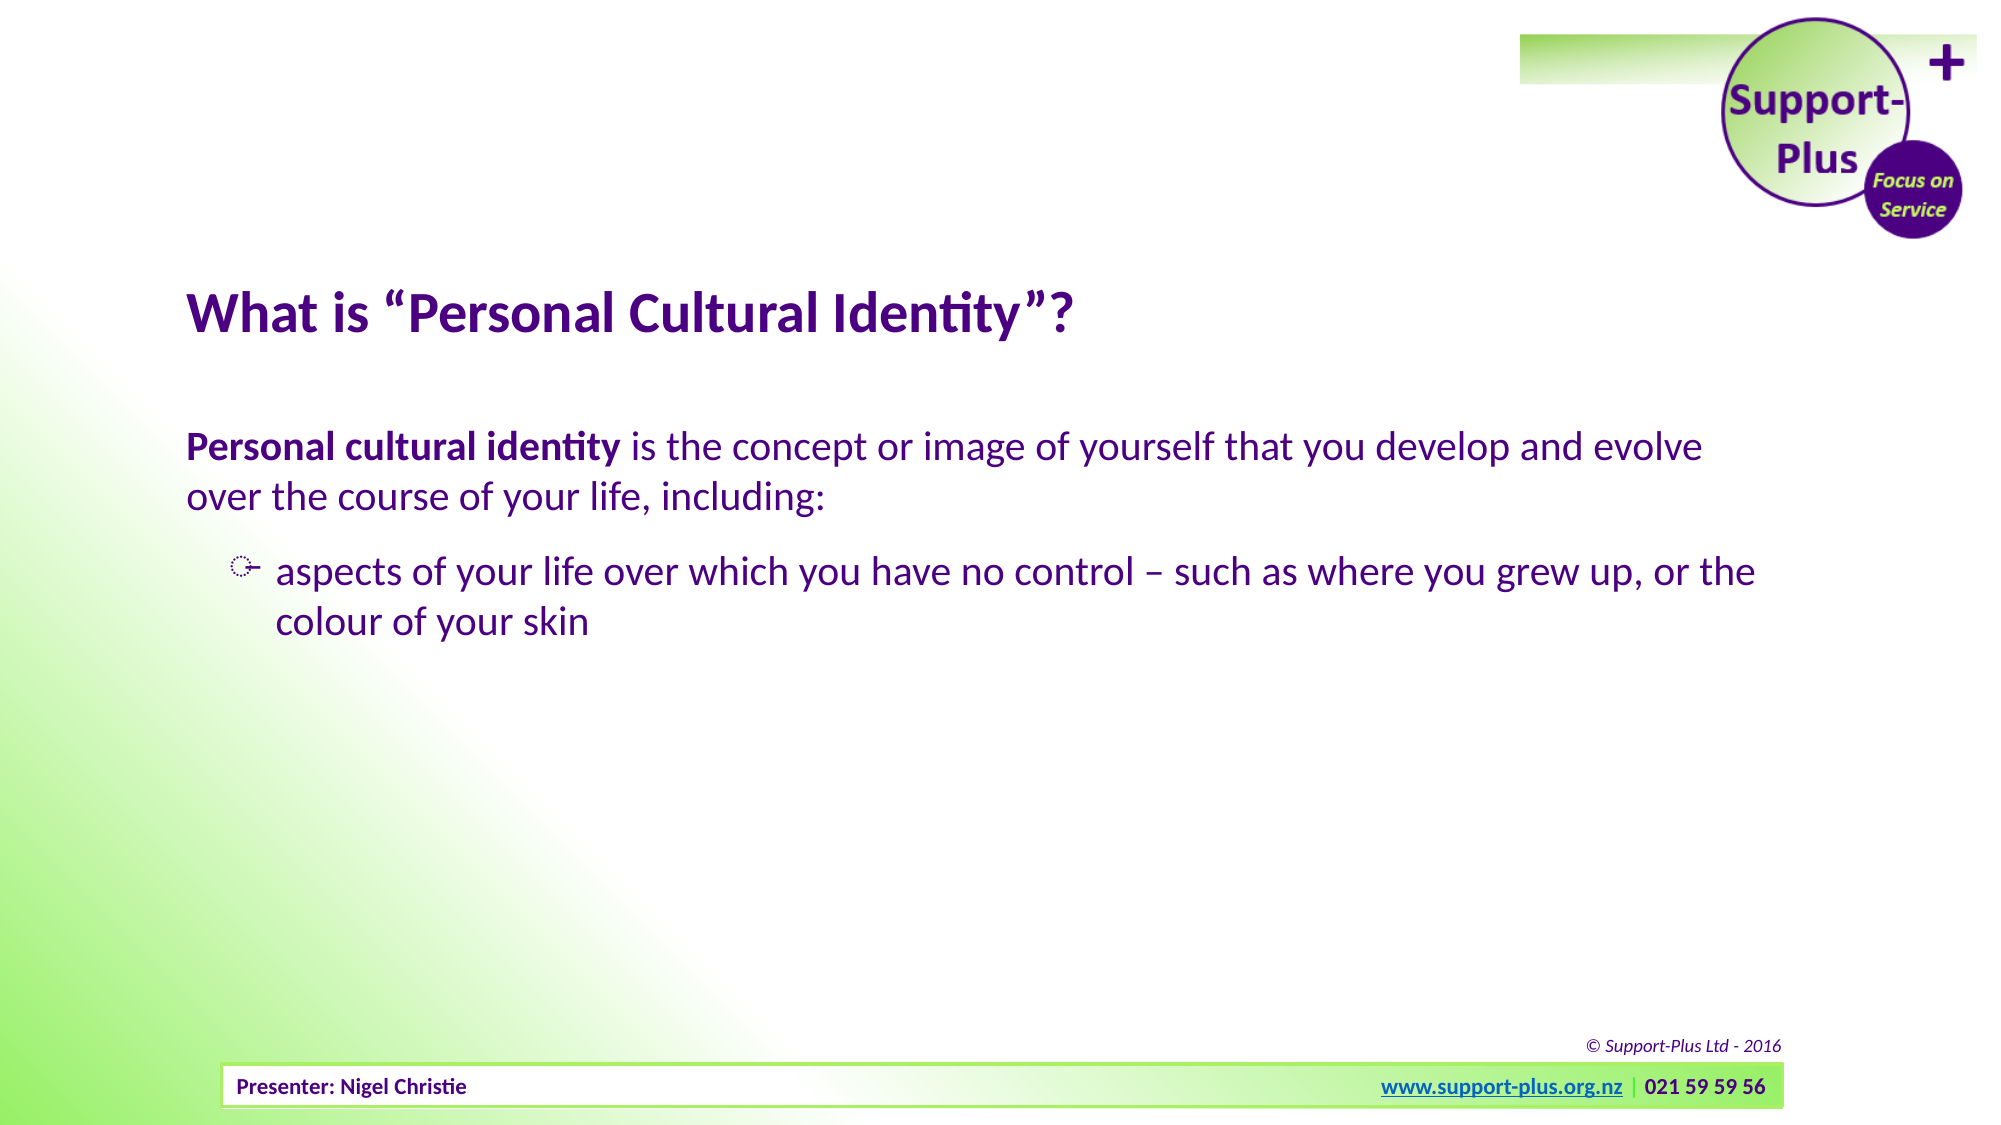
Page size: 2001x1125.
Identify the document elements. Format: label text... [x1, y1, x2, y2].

text_box © Support-Plus Ltd - 2016 [1570, 1026, 1819, 1064]
text_box What is “Personal Cultural Identity”? Personal cultural identity is the concept or image of yourself that you develop and evolve over the course of your life, including: aspects of your life over which you have no control – such as where you grew up, or the colour of your skin [171, 266, 1800, 652]
picture [1514, 15, 1983, 246]
text_box Presenter: Nigel Christie www.support-plus.org.nz | 021 59 59 56 [221, 1063, 1783, 1107]
